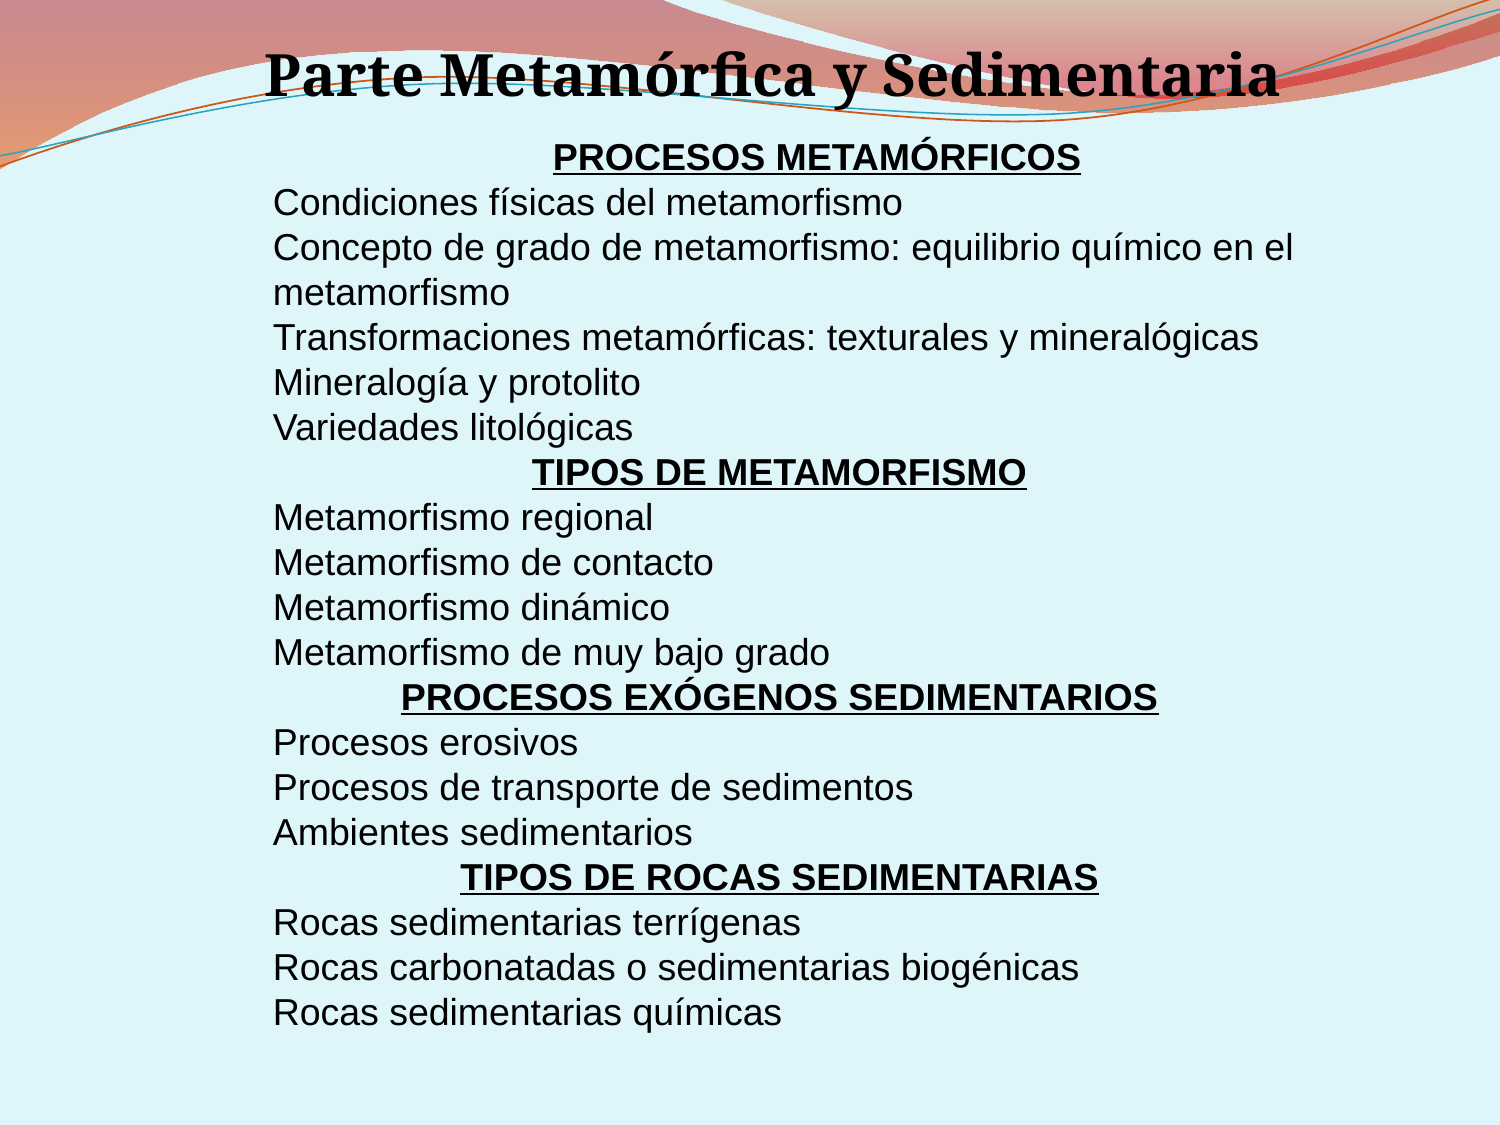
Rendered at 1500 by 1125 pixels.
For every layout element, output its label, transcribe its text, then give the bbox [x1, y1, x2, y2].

text_box PROCESOS METAMÓRFICOS Condiciones físicas del metamorfismo Concepto de grado de metamorfismo: equilibrio químico en el metamorfismo Transformaciones metamórficas: texturales y mineralógicas Mineralogía y protolito Variedades litológicas TIPOS DE METAMORFISMO Metamorfismo regional Metamorfismo de contacto Metamorfismo dinámico Metamorfismo de muy bajo grado PROCESOS EXÓGENOS SEDIMENTARIOS Procesos erosivos Procesos de transporte de sedimentos Ambientes sedimentarios TIPOS DE ROCAS SEDIMENTARIAS Rocas sedimentarias terrígenas Rocas carbonatadas o sedimentarias biogénicas Rocas sedimentarias químicas [183, 125, 1377, 1041]
text_box Parte Metamórfica y Sedimentaria [100, 31, 1447, 116]
